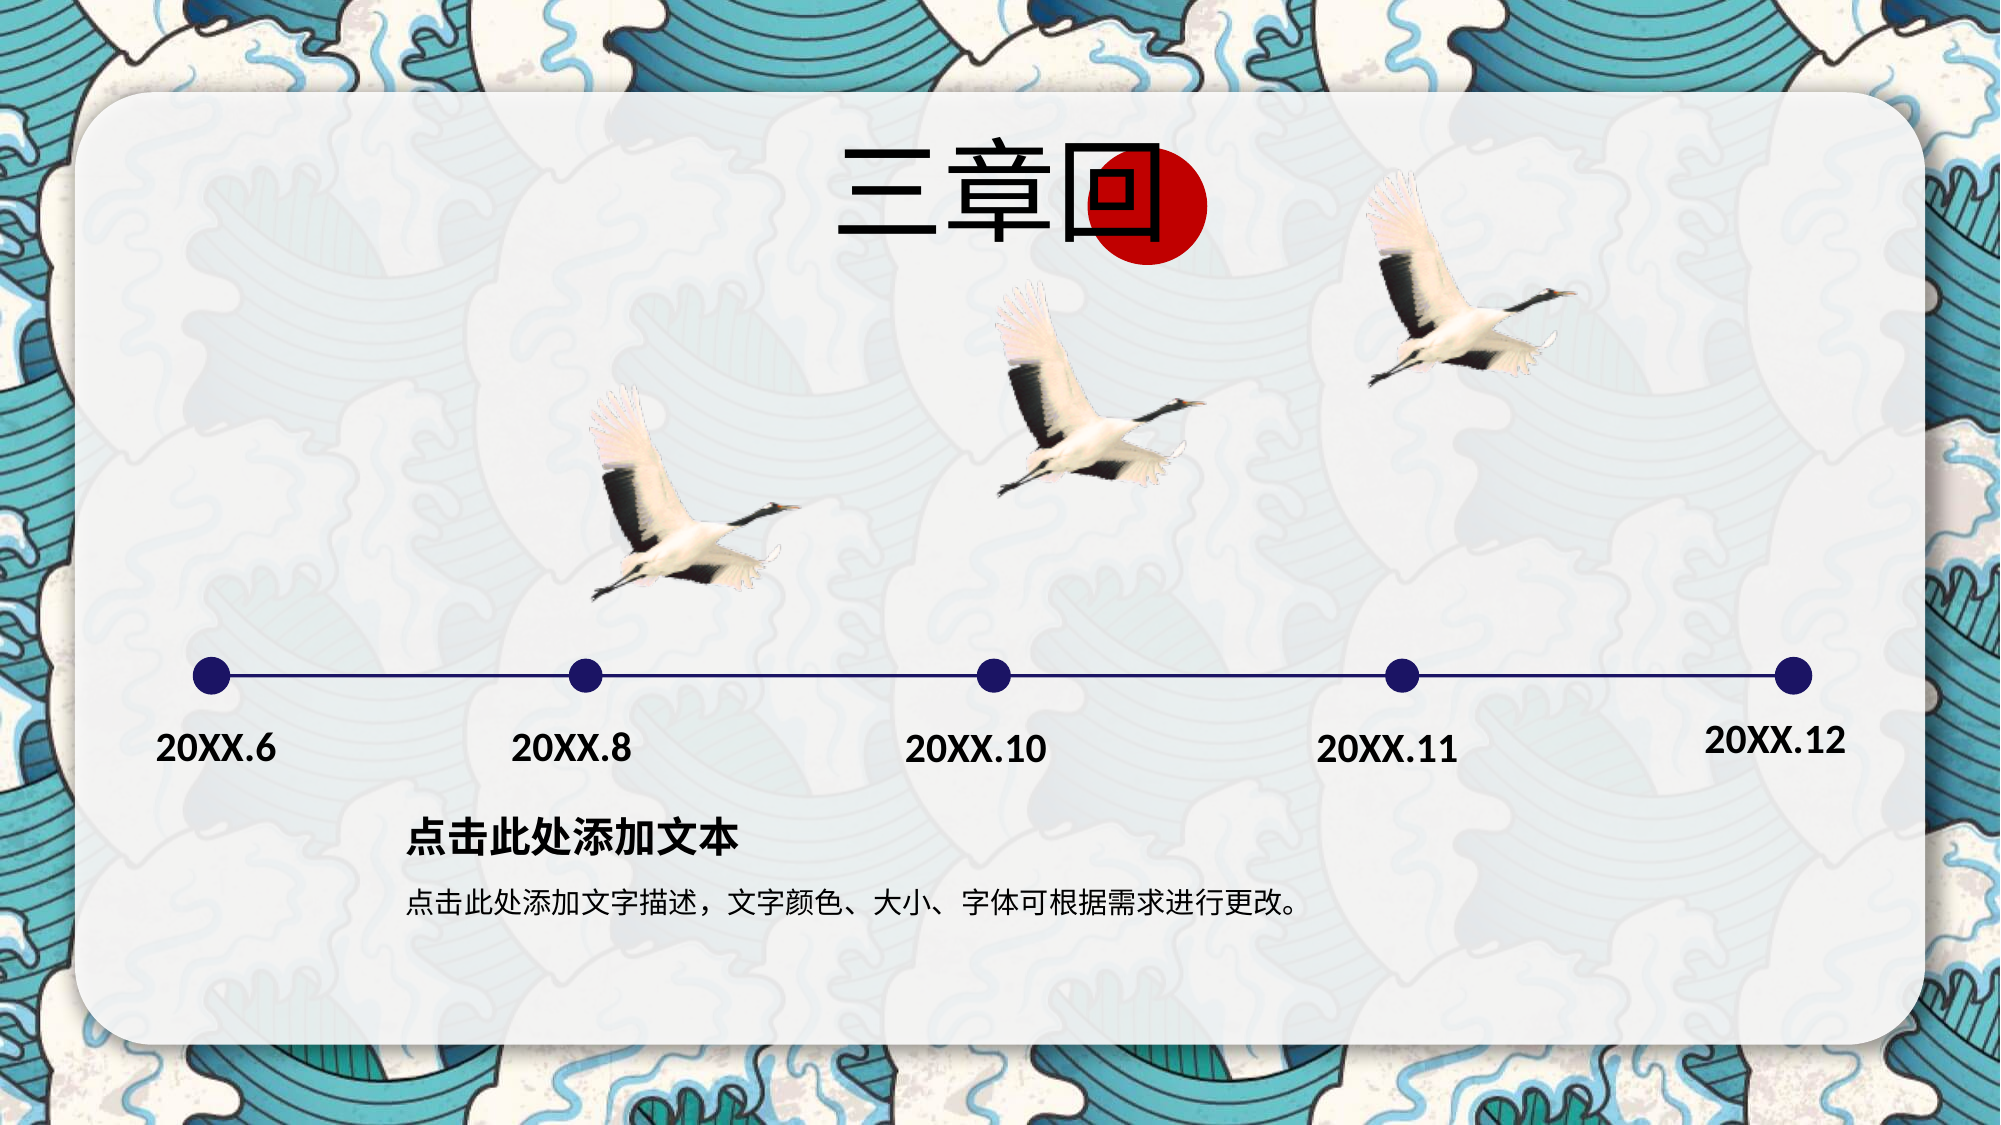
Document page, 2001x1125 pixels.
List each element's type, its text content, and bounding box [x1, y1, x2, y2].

text_box 点击此处添加文字描述，文字颜色、大小、字体可根据需求进行更改。 [390, 859, 1504, 928]
text_box 20XX.8 [496, 712, 675, 777]
text_box 点击此处添加文本 [390, 777, 838, 868]
text_box 20XX.12 [1689, 704, 1892, 770]
text_box 20XX.6 [140, 712, 320, 778]
text_box 20XX.11 [1301, 713, 1503, 778]
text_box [712, 113, 1288, 266]
picture [0, 0, 2000, 1125]
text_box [192, 656, 1813, 695]
text_box 20XX.10 [890, 713, 1092, 778]
